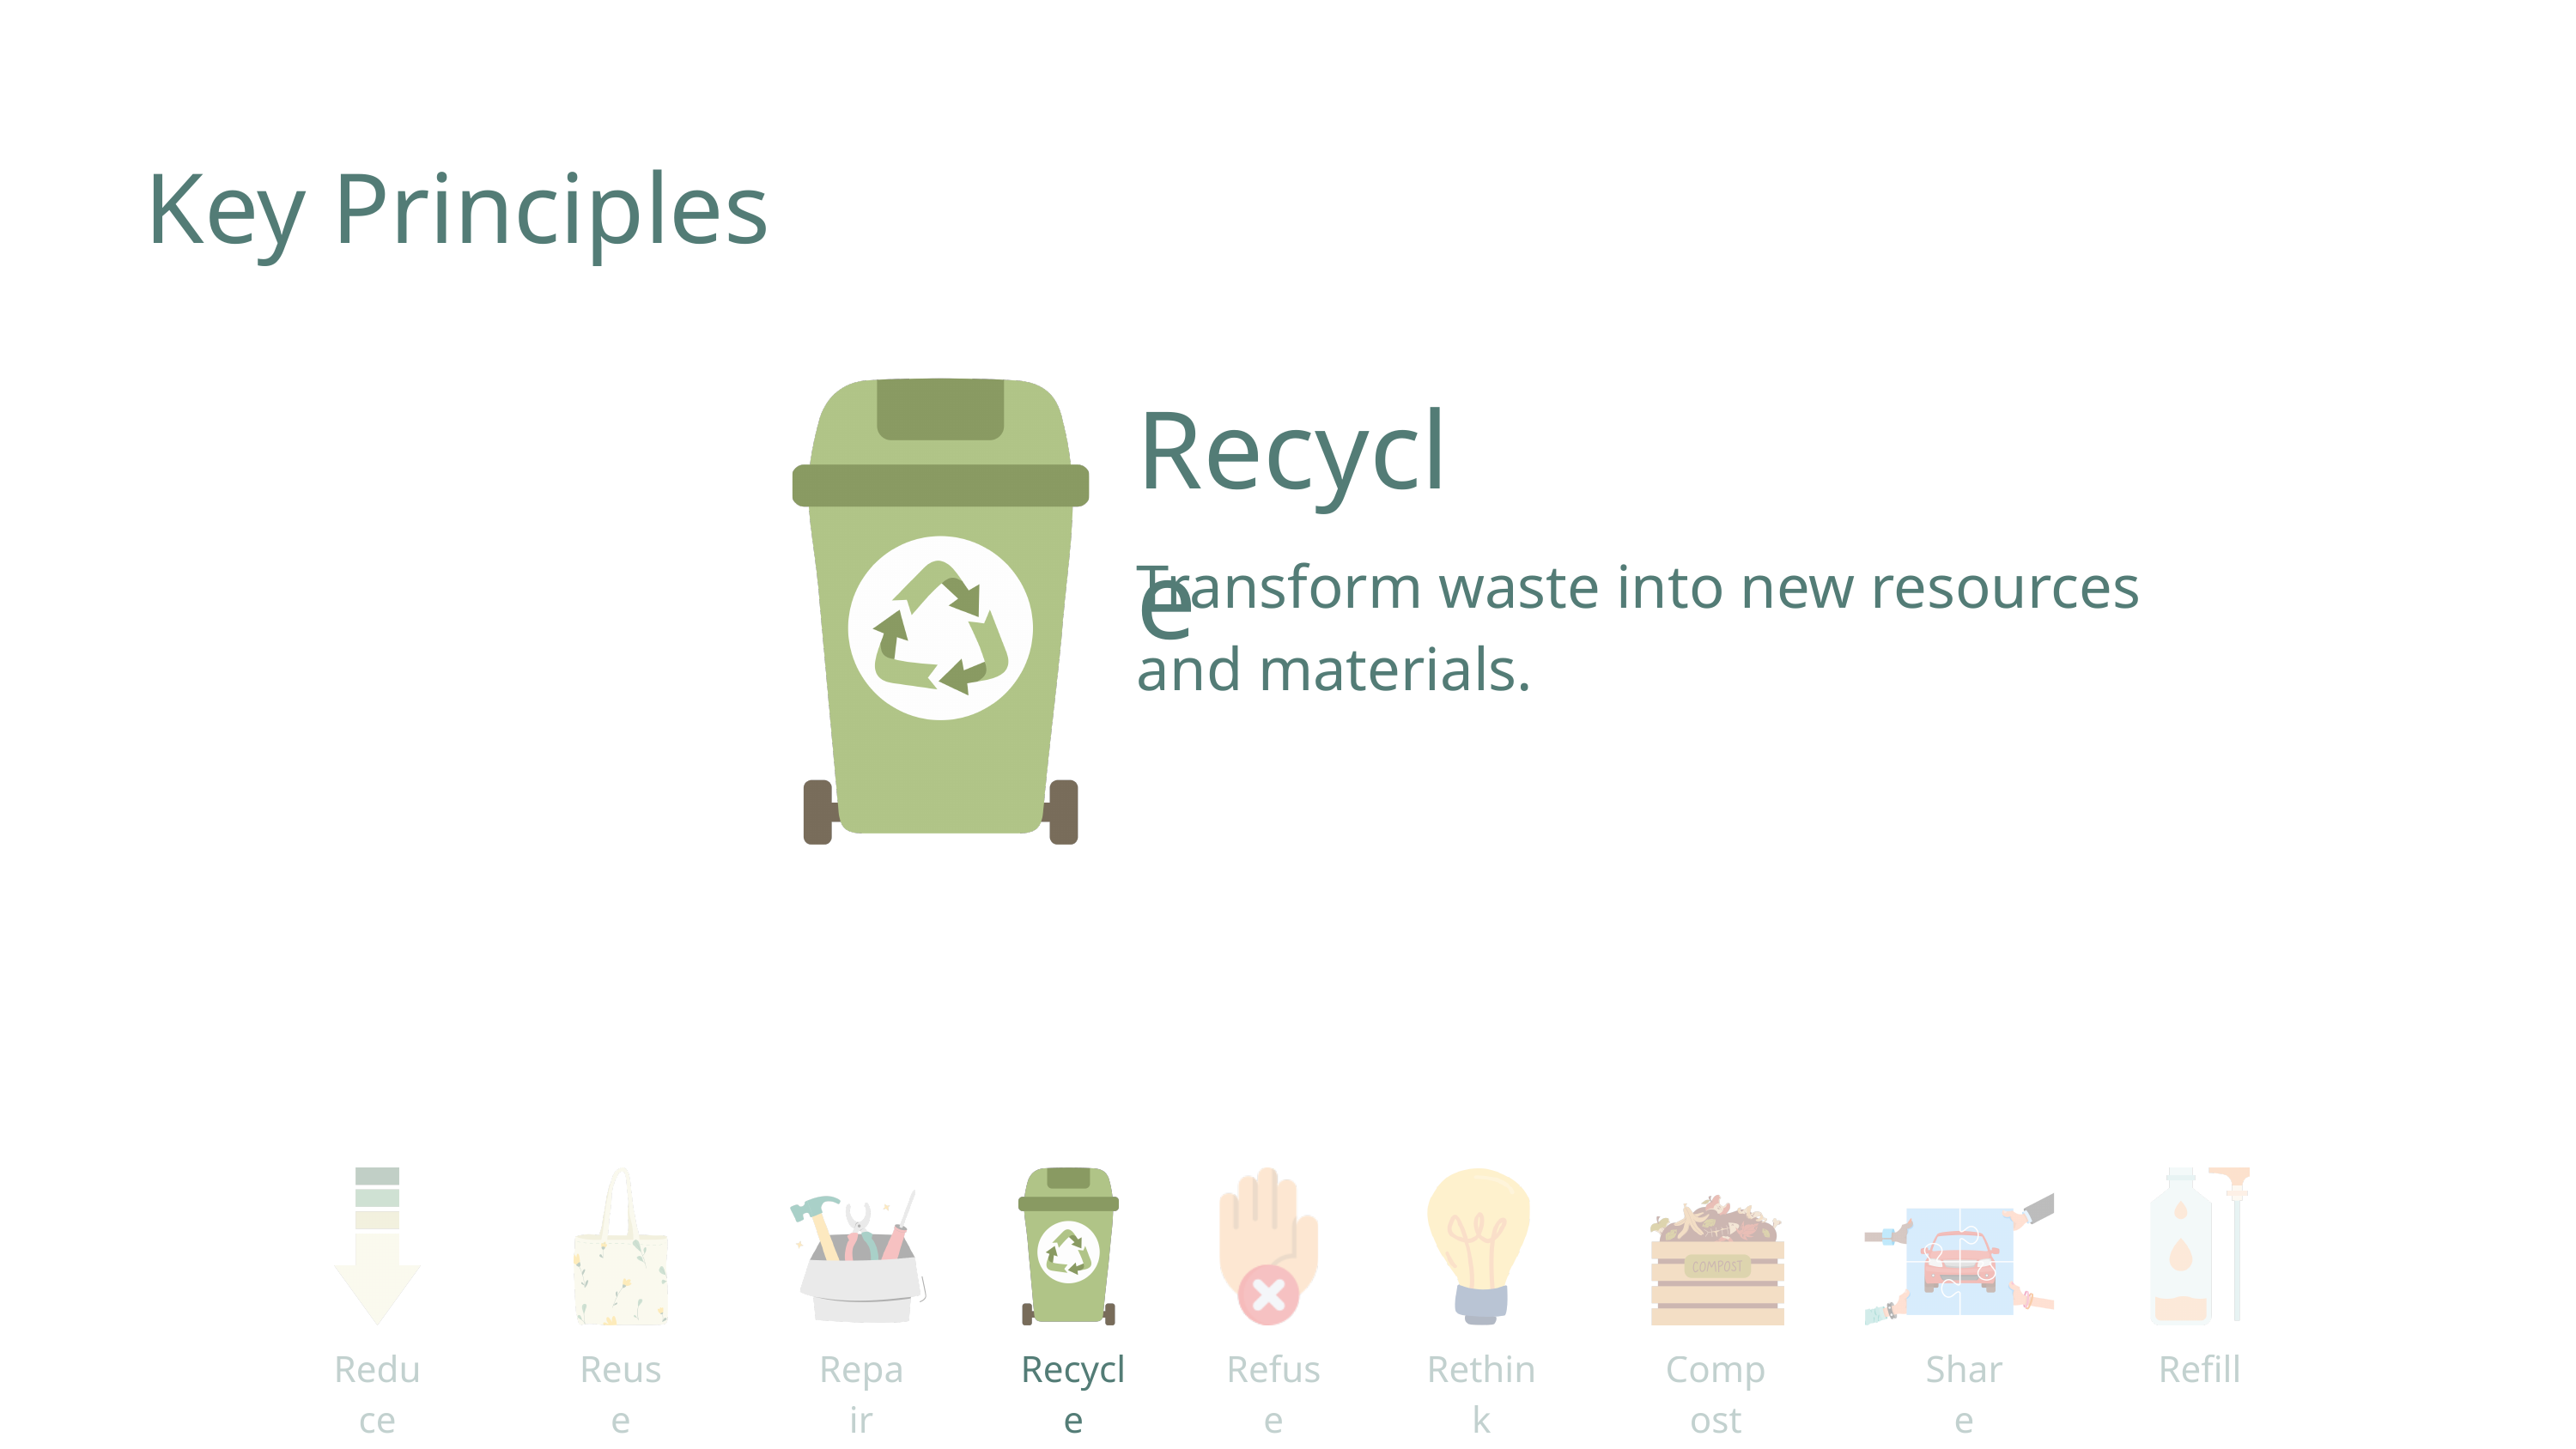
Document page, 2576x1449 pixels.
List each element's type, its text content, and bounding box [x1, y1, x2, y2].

text_box [1864, 1192, 2055, 1325]
text_box [790, 1190, 927, 1326]
text_box Recycle [1019, 1339, 1128, 1440]
text_box Reuse [578, 1339, 664, 1440]
text_box Rethink [1424, 1339, 1540, 1440]
text_box Reduce [326, 1339, 429, 1440]
text_box Refill [2154, 1339, 2246, 1391]
text_box [574, 1167, 668, 1325]
text_box [1219, 1167, 1319, 1325]
text_box Refuse [1222, 1339, 1325, 1440]
text_box Repair [817, 1339, 906, 1440]
text_box [1417, 1167, 1530, 1325]
text_box Recycle [1136, 360, 1457, 537]
text_box Key Principles [144, 127, 791, 263]
text_box [334, 1167, 421, 1325]
text_box [2150, 1167, 2250, 1325]
text_box Transform waste into new resources and materials. [1136, 537, 2200, 703]
text_box [1018, 1167, 1119, 1325]
text_box Share [1922, 1339, 2007, 1440]
text_box [792, 378, 1090, 845]
text_box [1648, 1192, 1784, 1325]
text_box Compost [1657, 1339, 1775, 1440]
